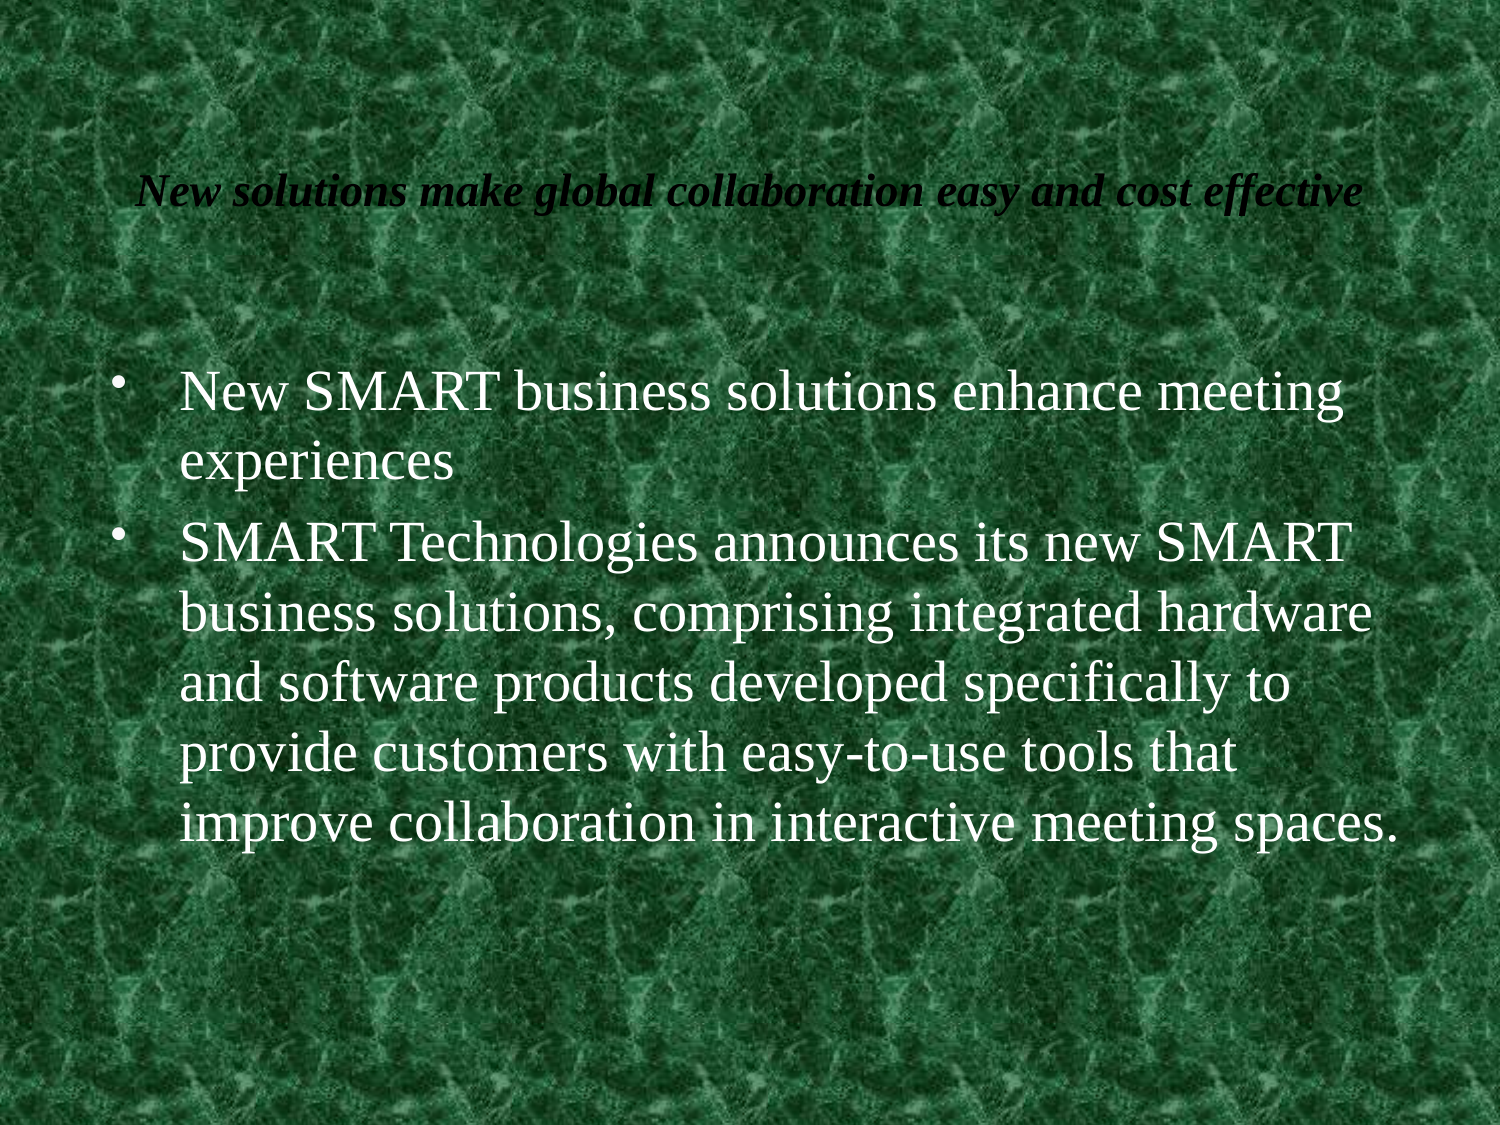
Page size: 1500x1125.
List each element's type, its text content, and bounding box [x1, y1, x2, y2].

title New solutions make global collaboration easy and cost effective [75, 75, 1425, 262]
list New SMART business solutions enhance meeting experiences SMART Technologies announces its new SMART business solutions, comprising integrated hardware and software products developed specifically to provide customers with easy-to-use tools that improve collaboration in interactive meeting spaces. [74, 262, 1426, 1036]
picture [0, 0, 1500, 1125]
